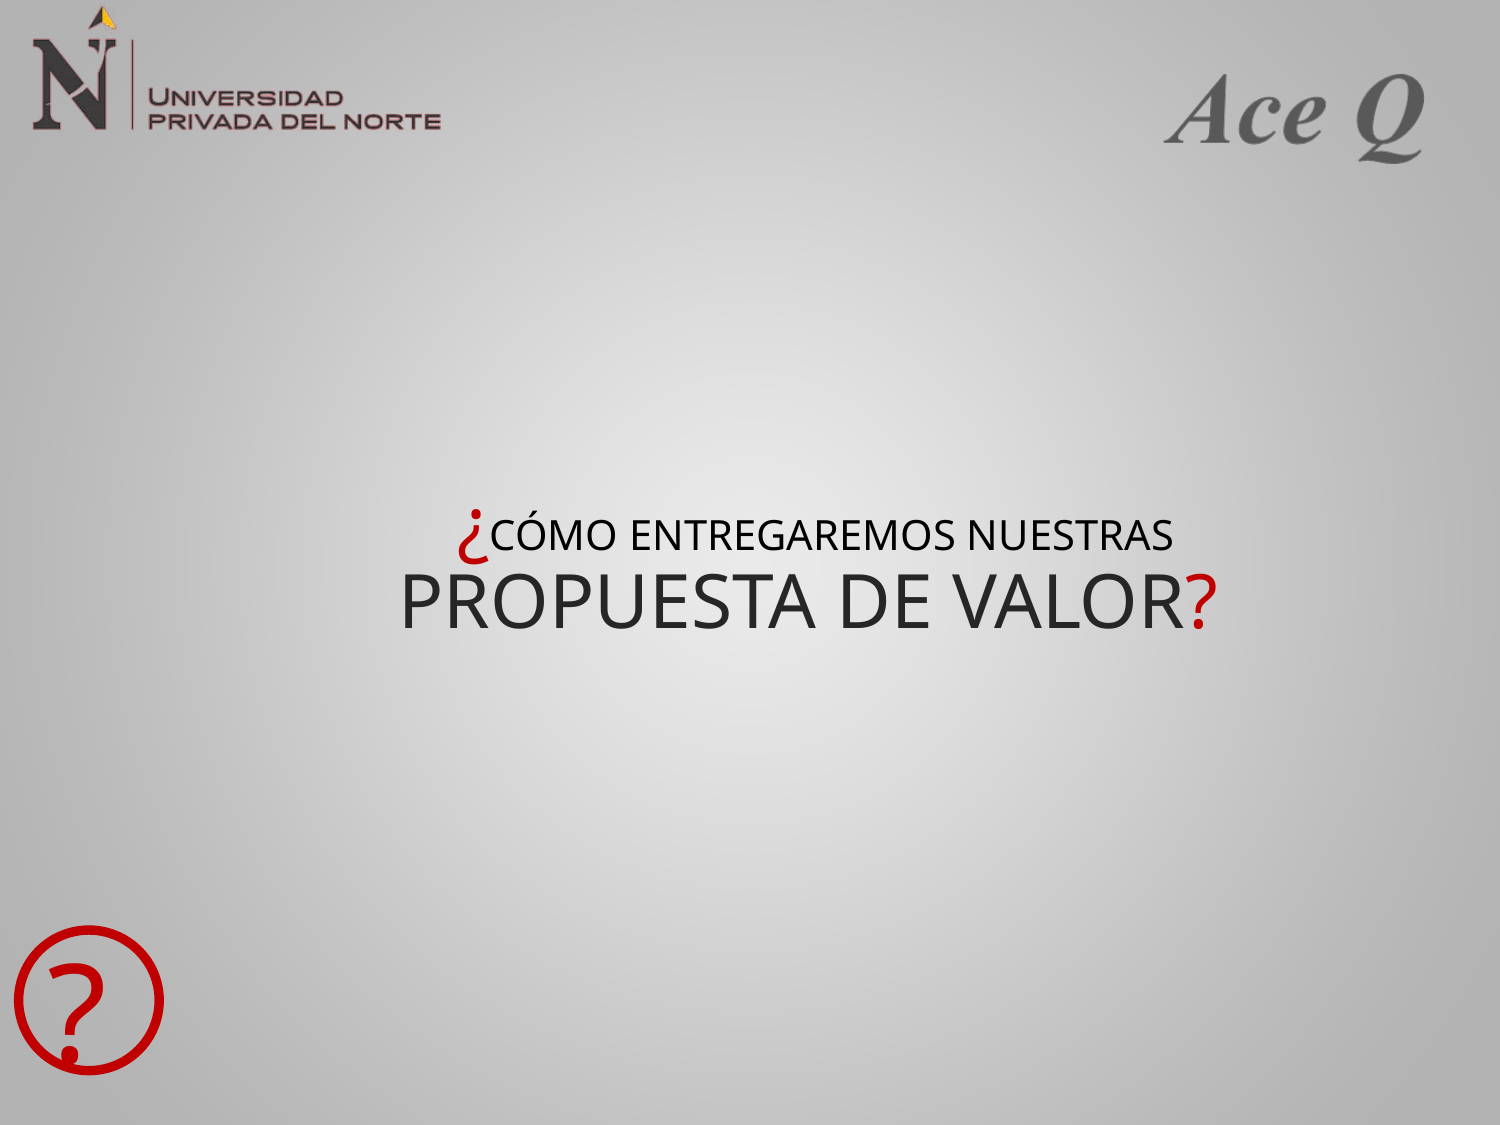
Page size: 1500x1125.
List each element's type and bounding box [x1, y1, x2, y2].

text_box [18, 923, 605, 1107]
picture [0, 0, 1500, 1125]
